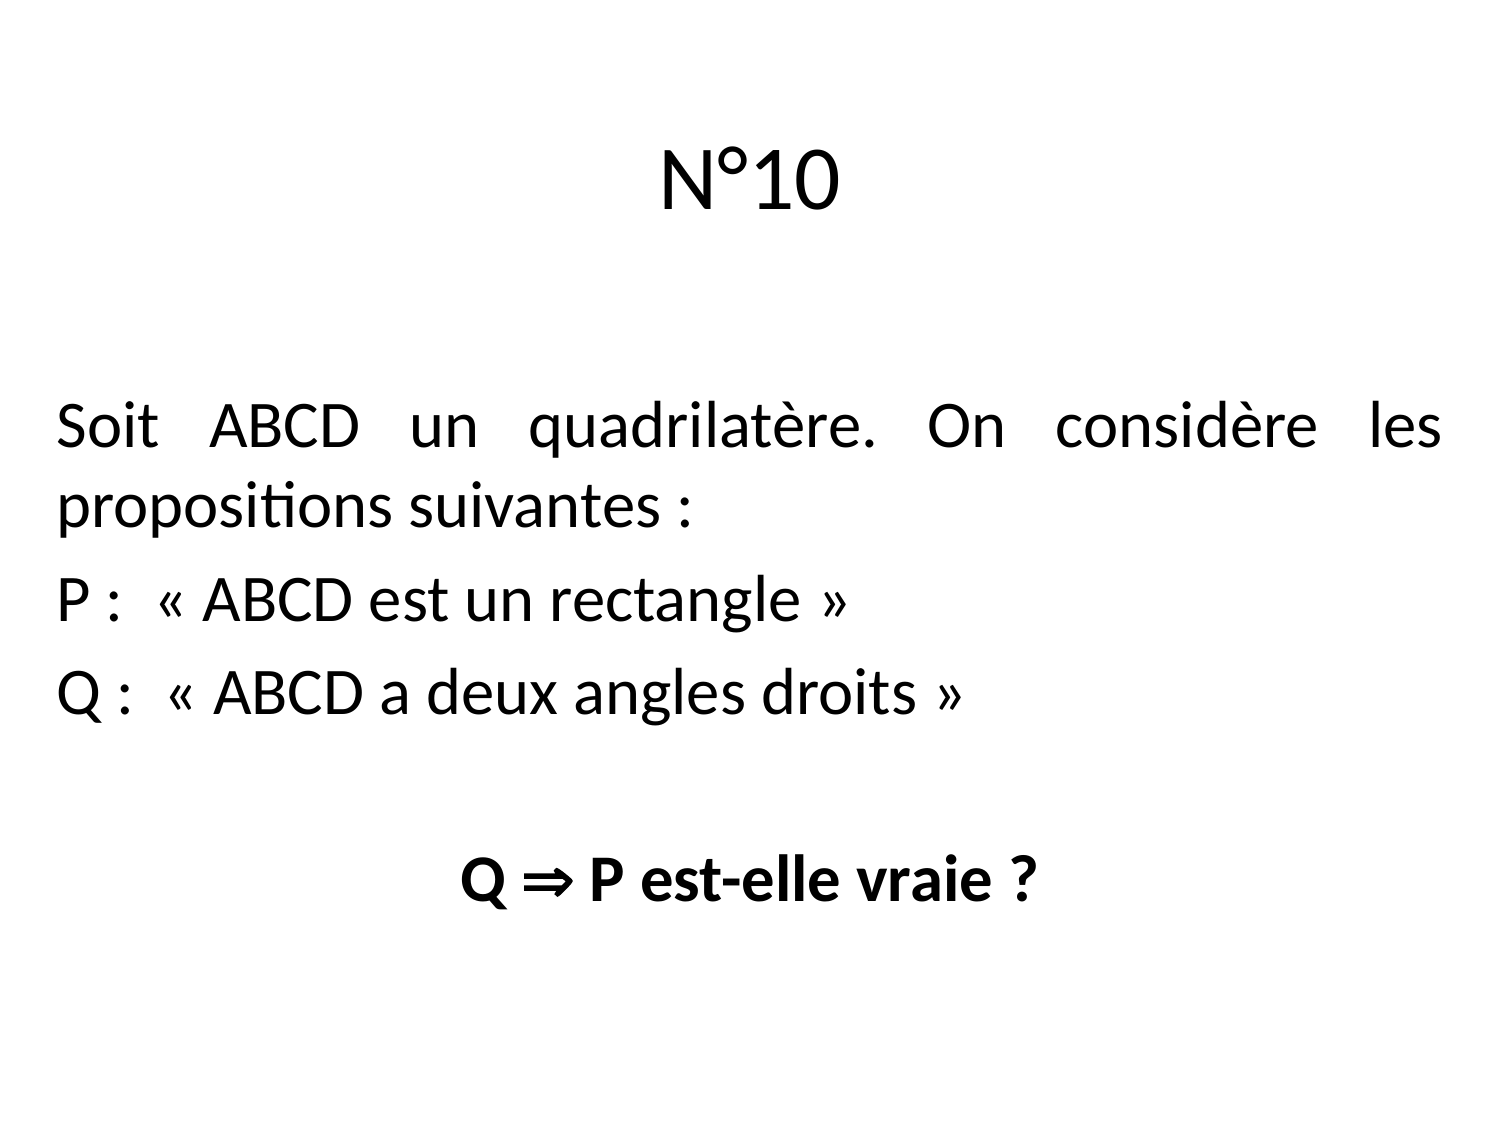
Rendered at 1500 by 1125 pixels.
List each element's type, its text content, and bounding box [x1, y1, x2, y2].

list Soit ABCD un quadrilatère. On considère les propositions suivantes : P : « ABCD est un rectangle » Q : « ABCD a deux angles droits » Q  P est-elle vraie ? [41, 373, 1459, 957]
title N°10 [0, 113, 1500, 233]
